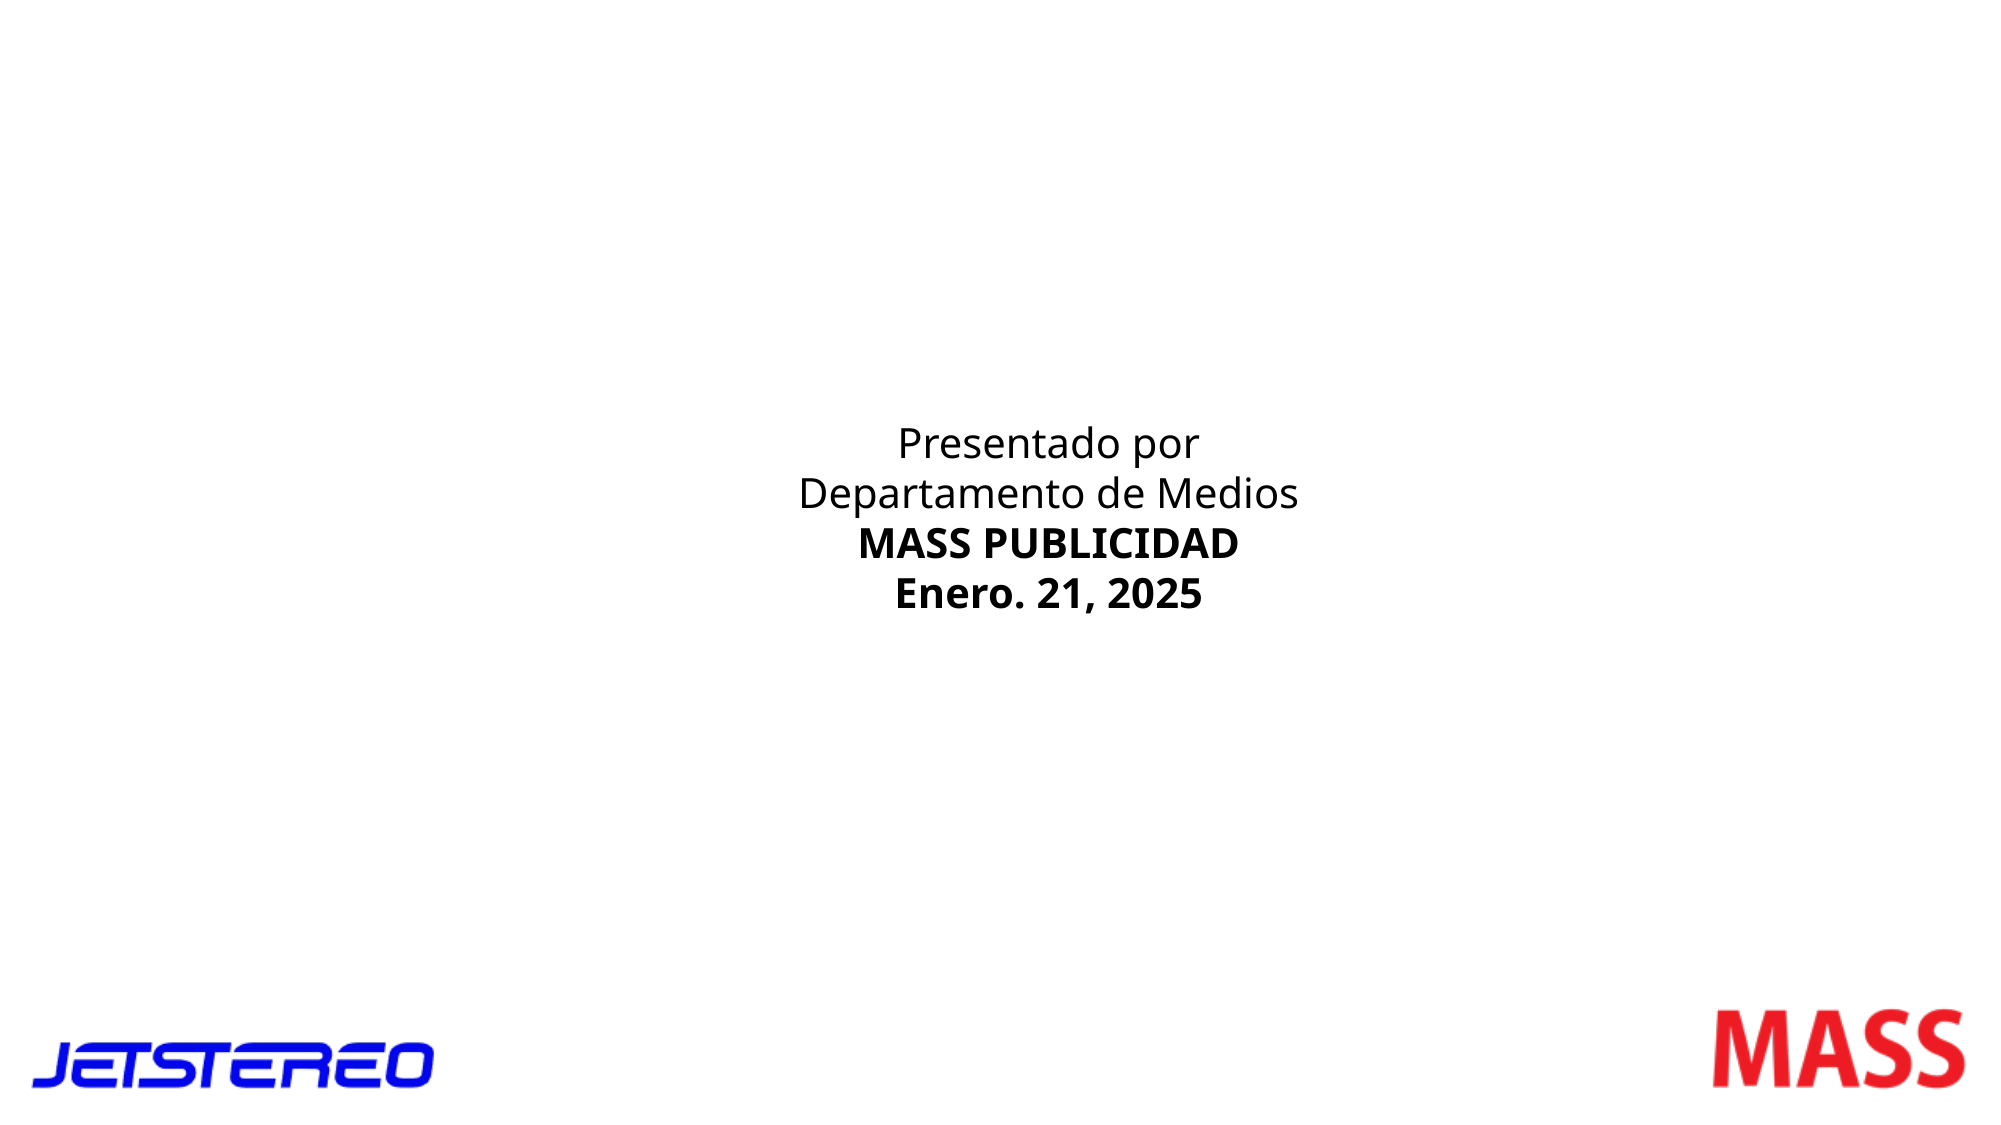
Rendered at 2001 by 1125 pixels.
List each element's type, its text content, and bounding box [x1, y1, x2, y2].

picture [1704, 997, 1980, 1102]
picture [0, 990, 463, 1125]
text_box Presentado por Departamento de Medios MASS PUBLICIDAD Enero. 21, 2025 [783, 409, 1315, 625]
